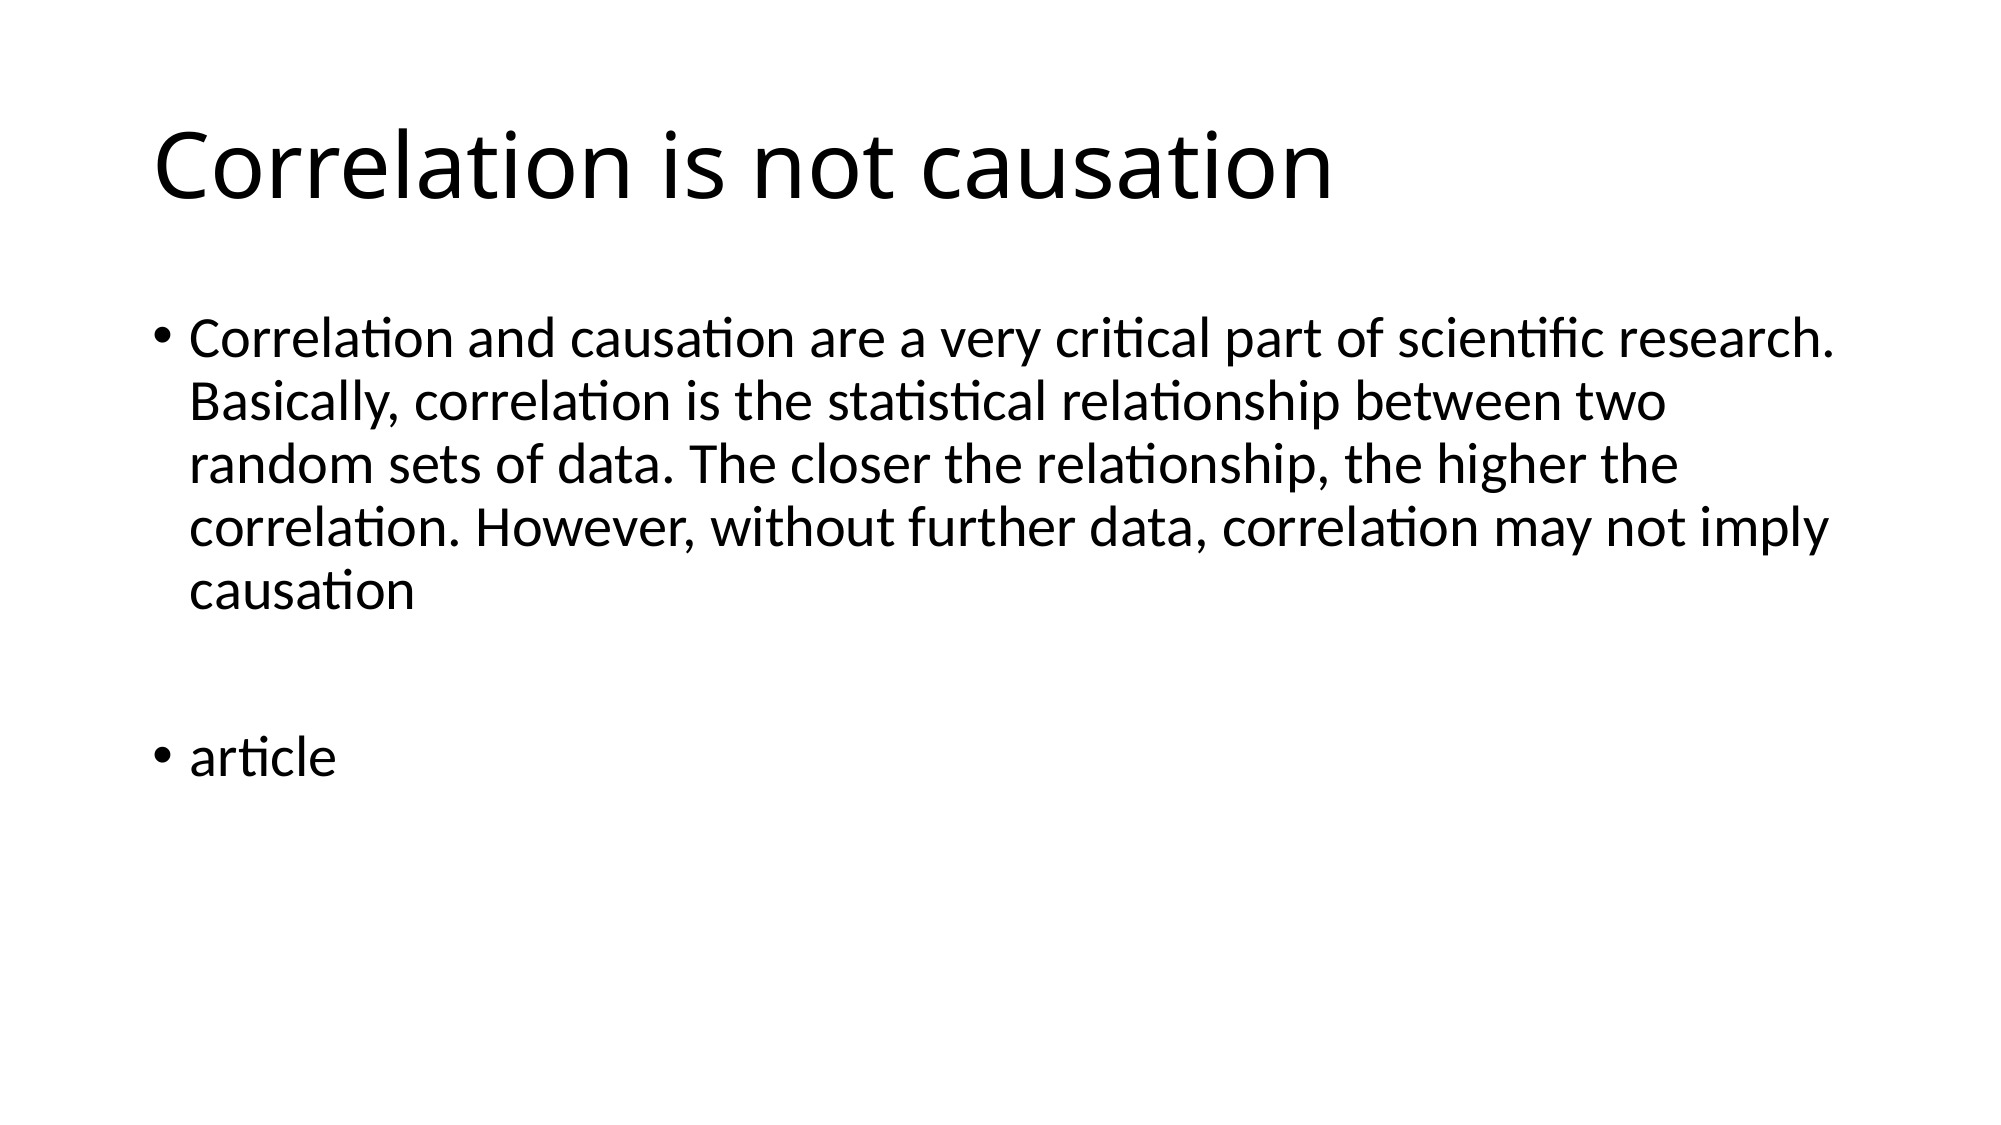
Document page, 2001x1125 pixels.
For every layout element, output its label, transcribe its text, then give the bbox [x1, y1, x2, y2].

list Correlation and causation are a very critical part of scientific research. Basically, correlation is the statistical relationship between two random sets of data. The closer the relationship, the higher the correlation. However, without further data, correlation may not imply causation article [137, 299, 1863, 1014]
title Correlation is not causation [137, 59, 1863, 278]
